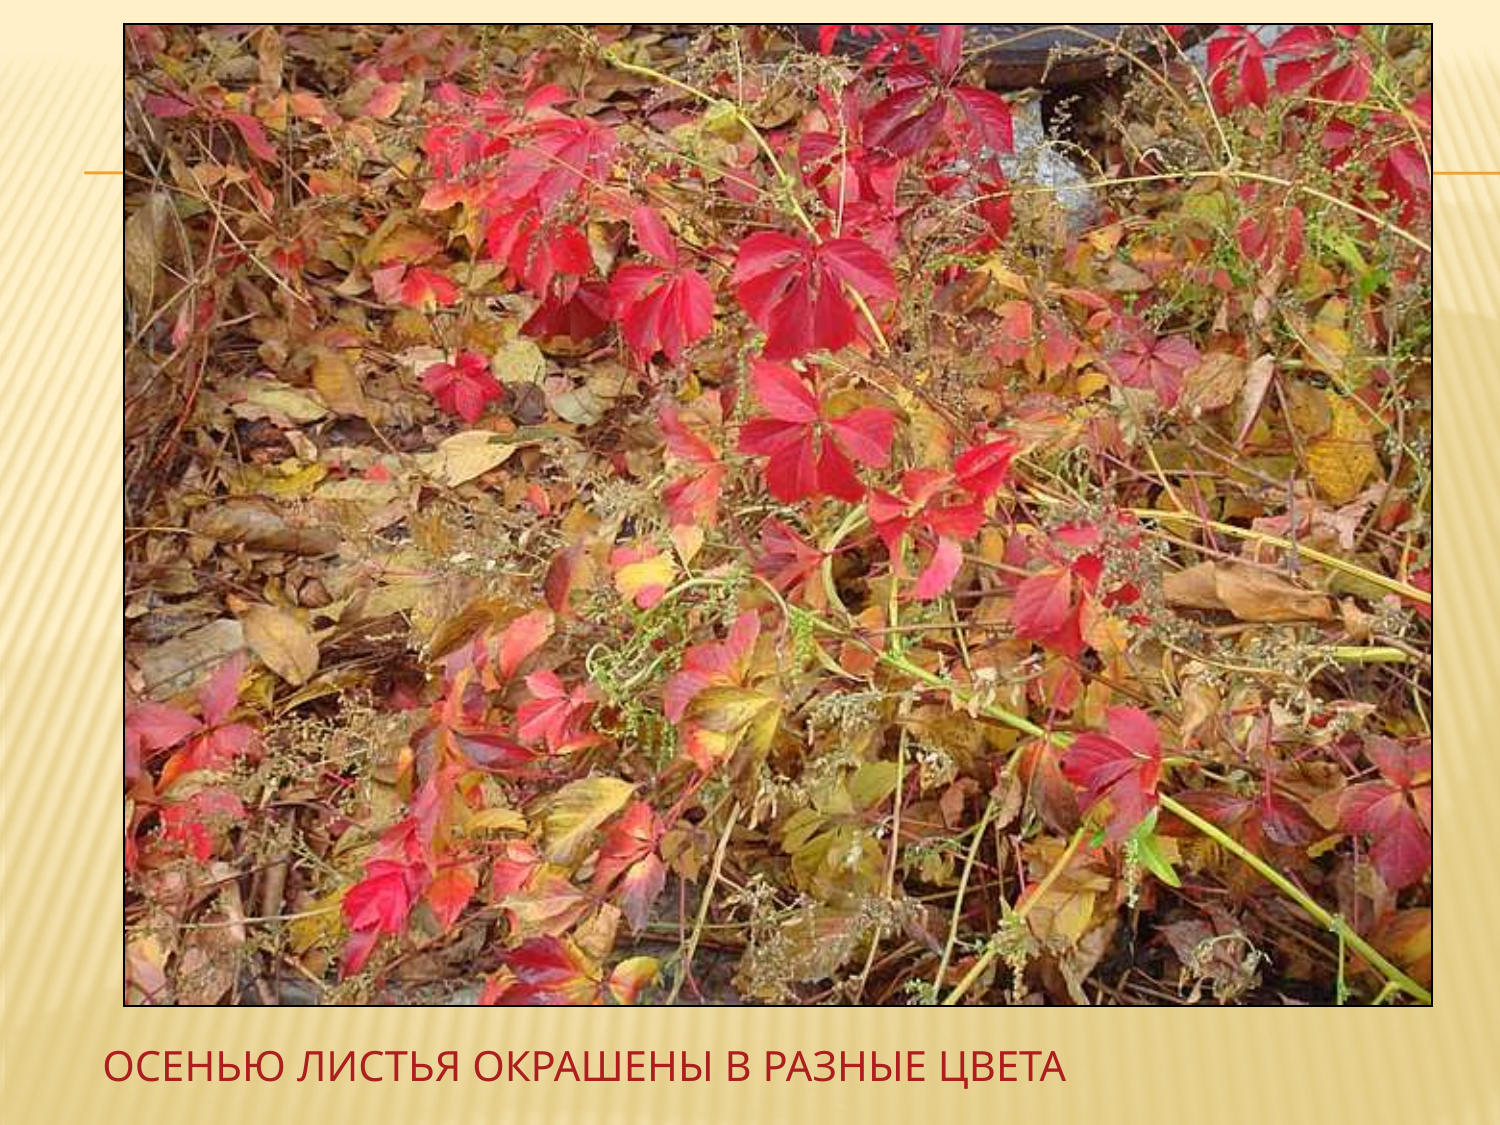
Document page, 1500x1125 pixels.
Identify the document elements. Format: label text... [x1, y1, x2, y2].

title Осенью листья окрашены в разные цвета [87, 1004, 1438, 1125]
picture [124, 24, 1432, 1005]
